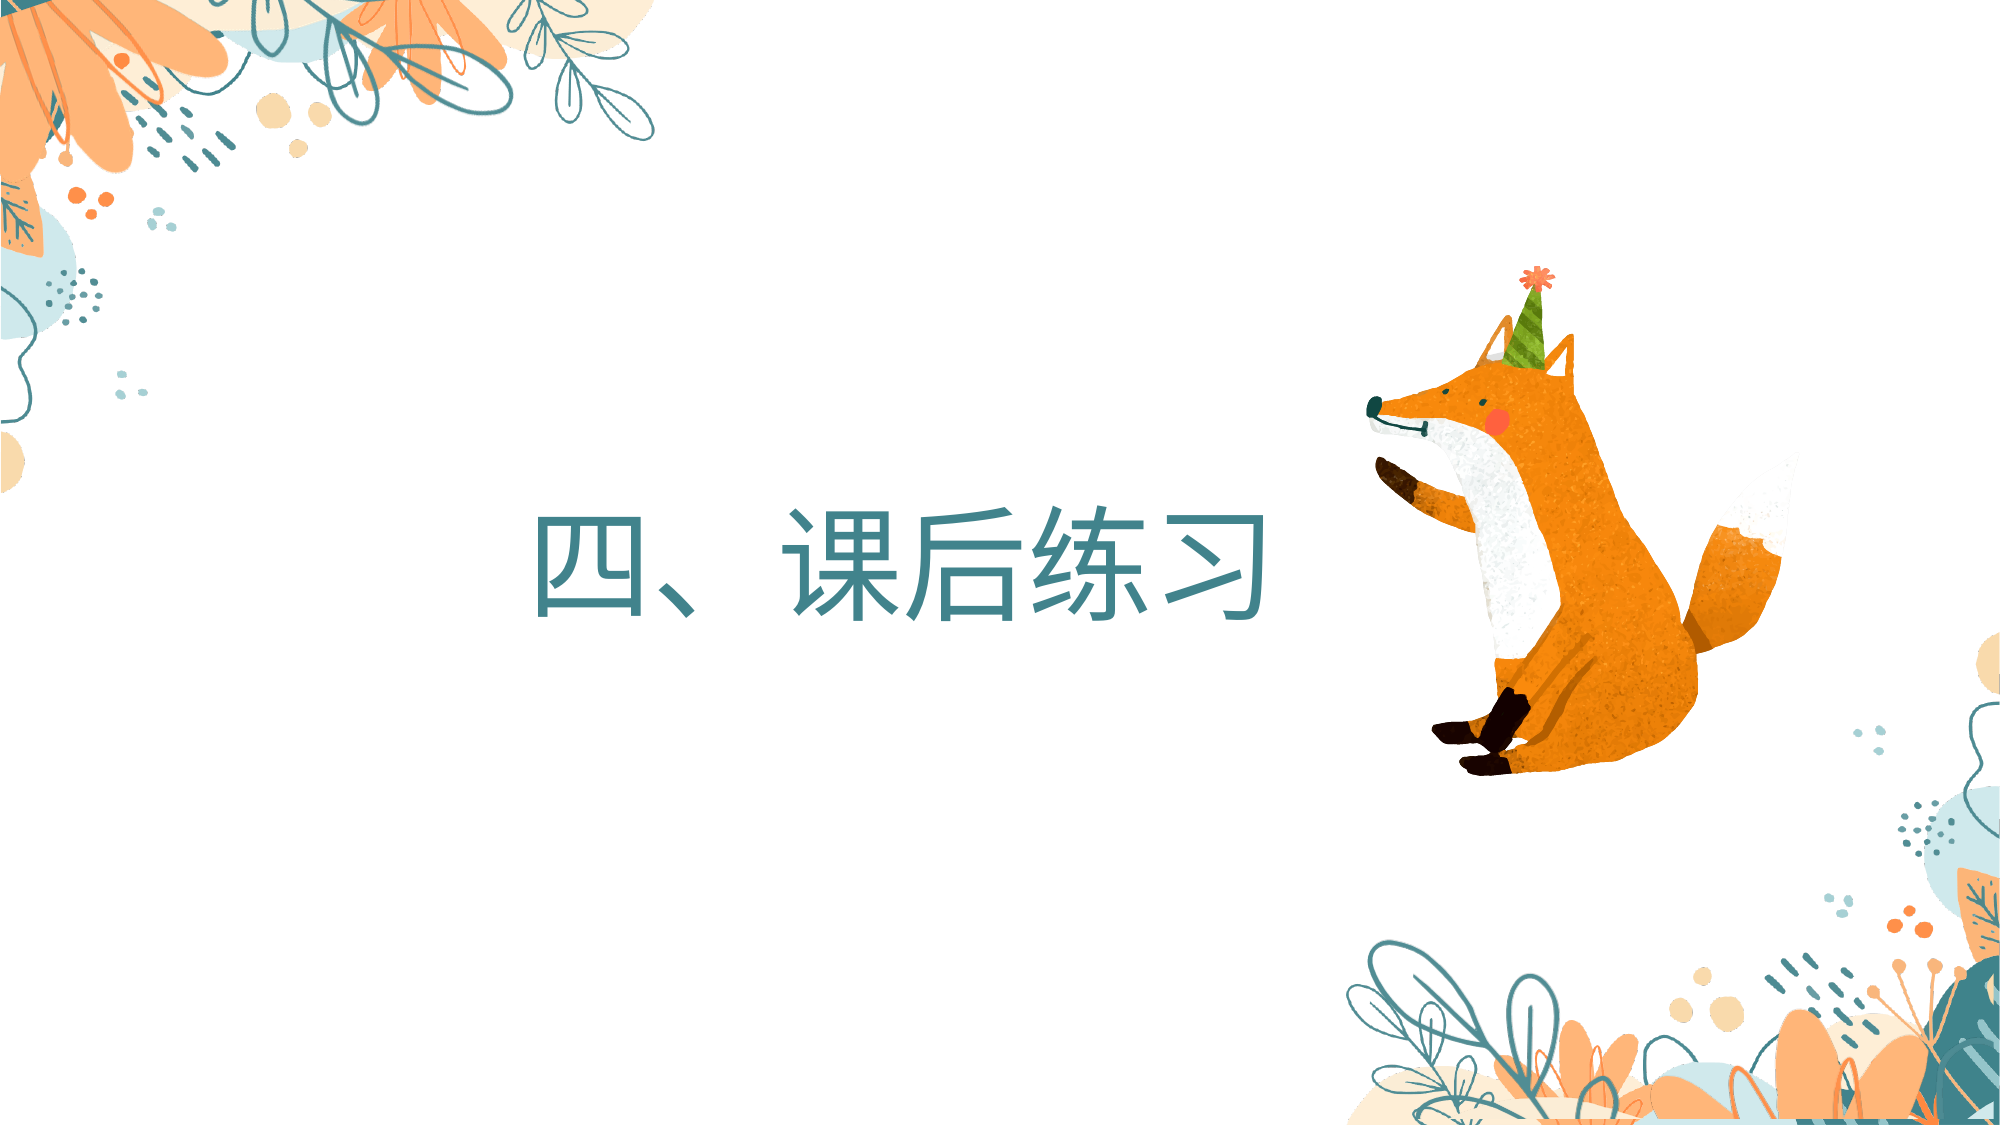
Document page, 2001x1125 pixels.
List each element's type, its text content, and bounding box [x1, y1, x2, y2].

picture [1345, 266, 2000, 1125]
text_box 四、课后练习 [715, 479, 1366, 644]
picture [0, 0, 715, 1058]
